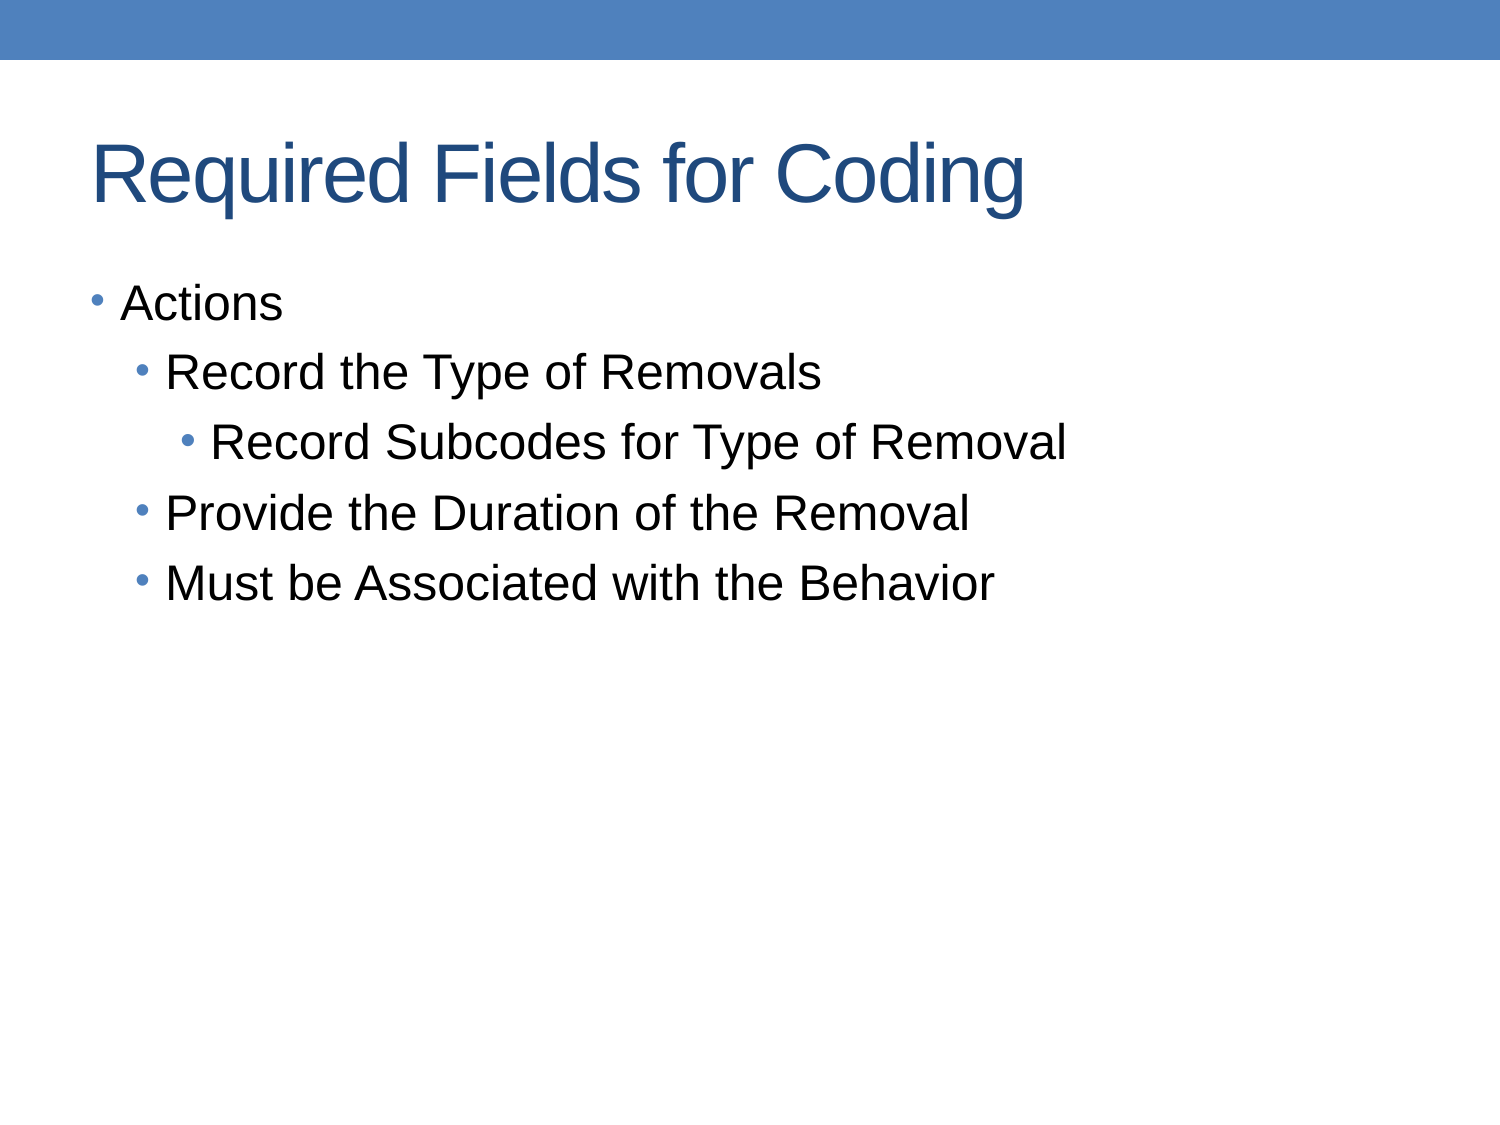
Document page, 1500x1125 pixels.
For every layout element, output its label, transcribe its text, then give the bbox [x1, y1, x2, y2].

title Required Fields for Coding [75, 87, 1425, 250]
list Actions Record the Type of Removals Record Subcodes for Type of Removal Provide the Duration of the Removal Must be Associated with the Behavior [75, 262, 1425, 1063]
